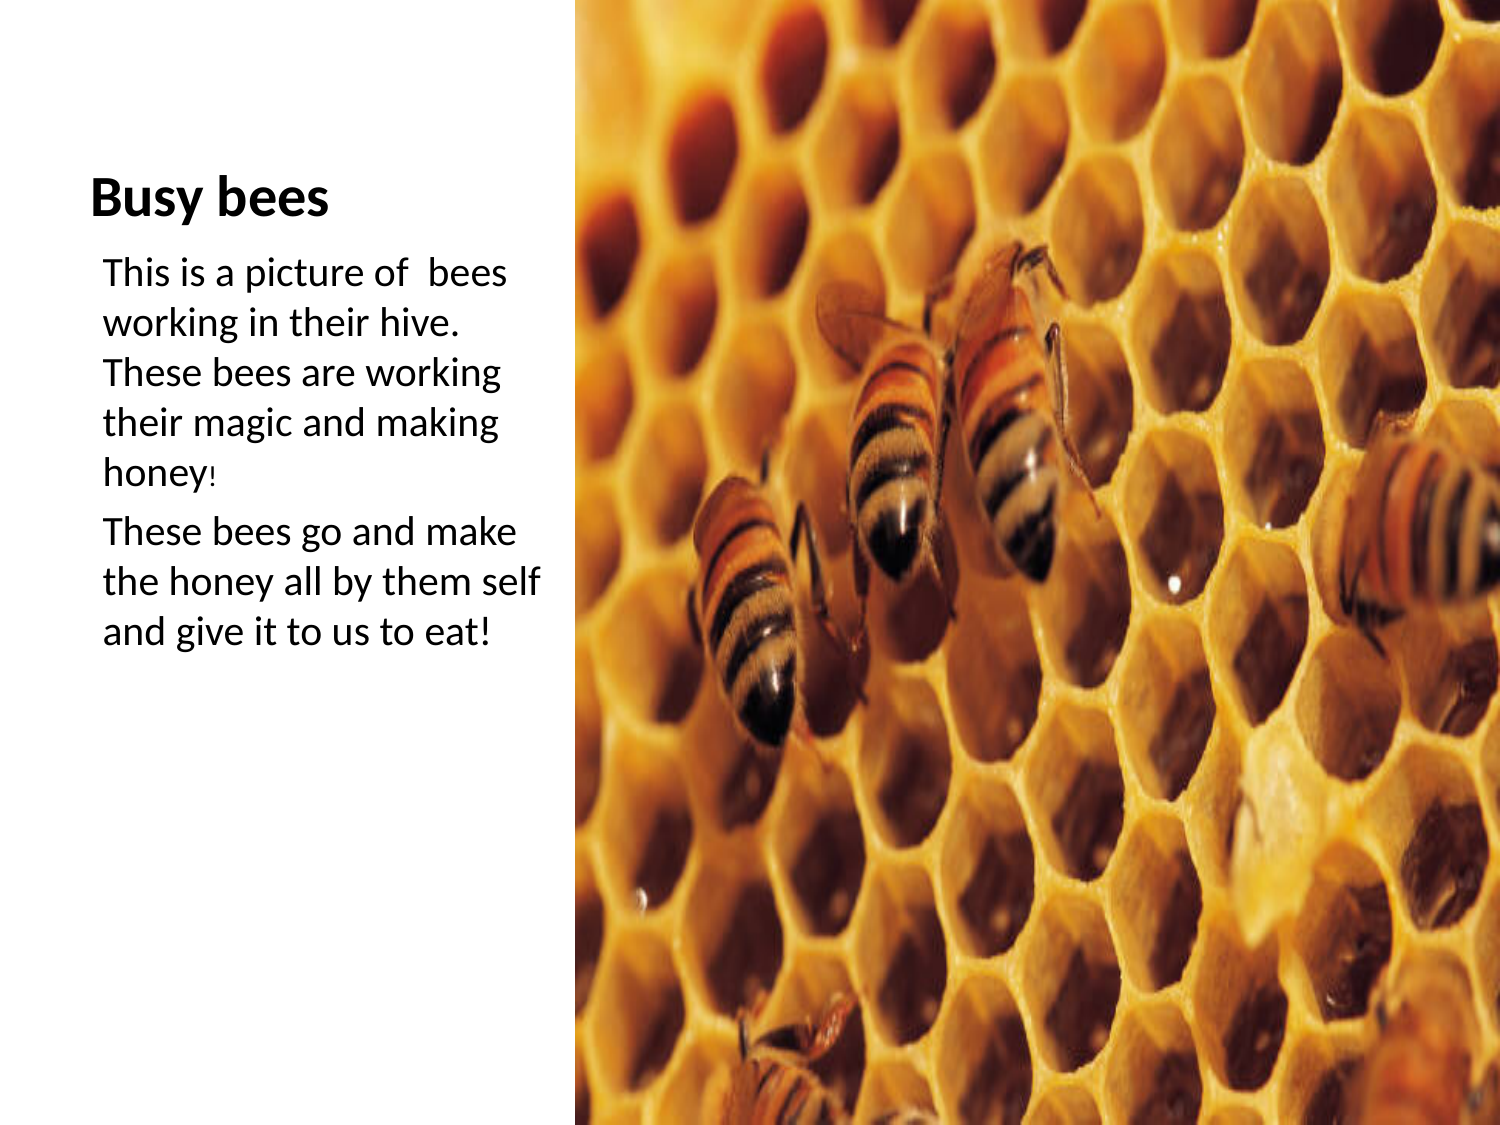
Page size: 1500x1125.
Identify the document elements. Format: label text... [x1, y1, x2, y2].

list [574, 0, 1500, 1125]
list This is a picture of bees working in their hive. These bees are working their magic and making honey! These bees go and make the honey all by them self and give it to us to eat! [87, 237, 569, 1008]
title Busy bees [75, 44, 569, 236]
